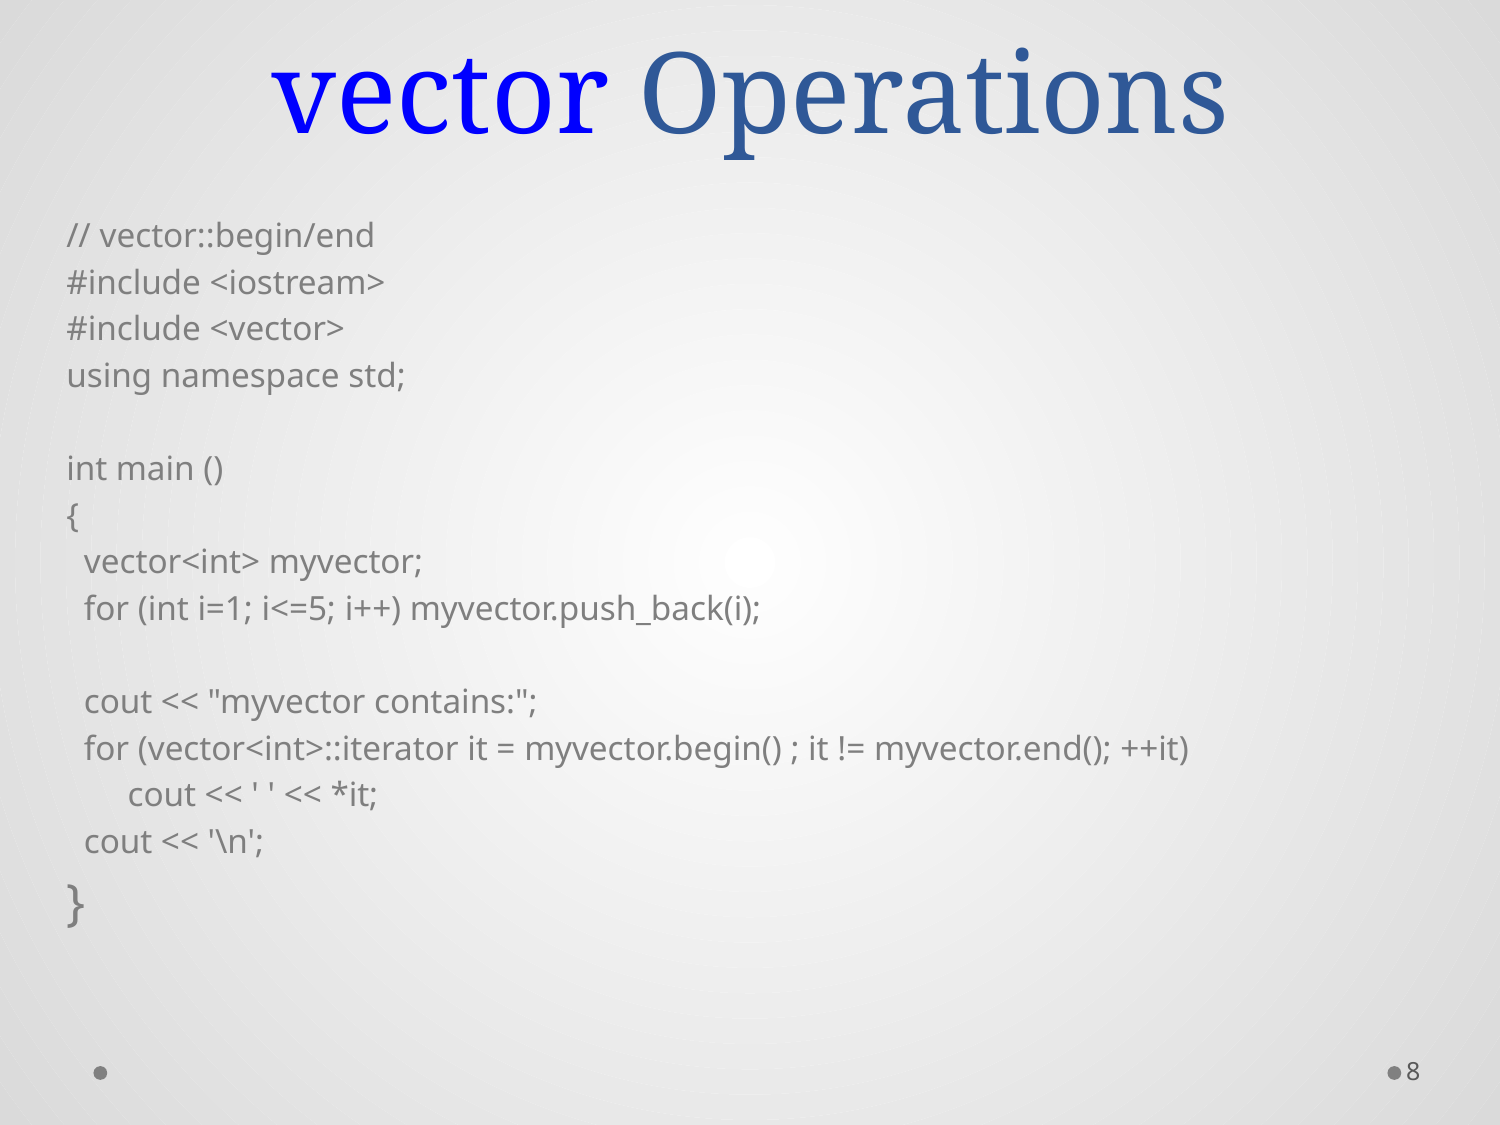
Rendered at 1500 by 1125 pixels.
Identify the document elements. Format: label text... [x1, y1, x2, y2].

list // vector::begin/end #include <iostream> #include <vector> using namespace std; int main () { vector<int> myvector; for (int i=1; i<=5; i++) myvector.push_back(i); cout << "myvector contains:"; for (vector<int>::iterator it = myvector.begin() ; it != myvector.end(); ++it) cout << ' ' << *it; cout << '\n'; } [51, 206, 1402, 1125]
title vector Operations [75, 0, 1425, 164]
slide_number 8 [1401, 1042, 1494, 1103]
